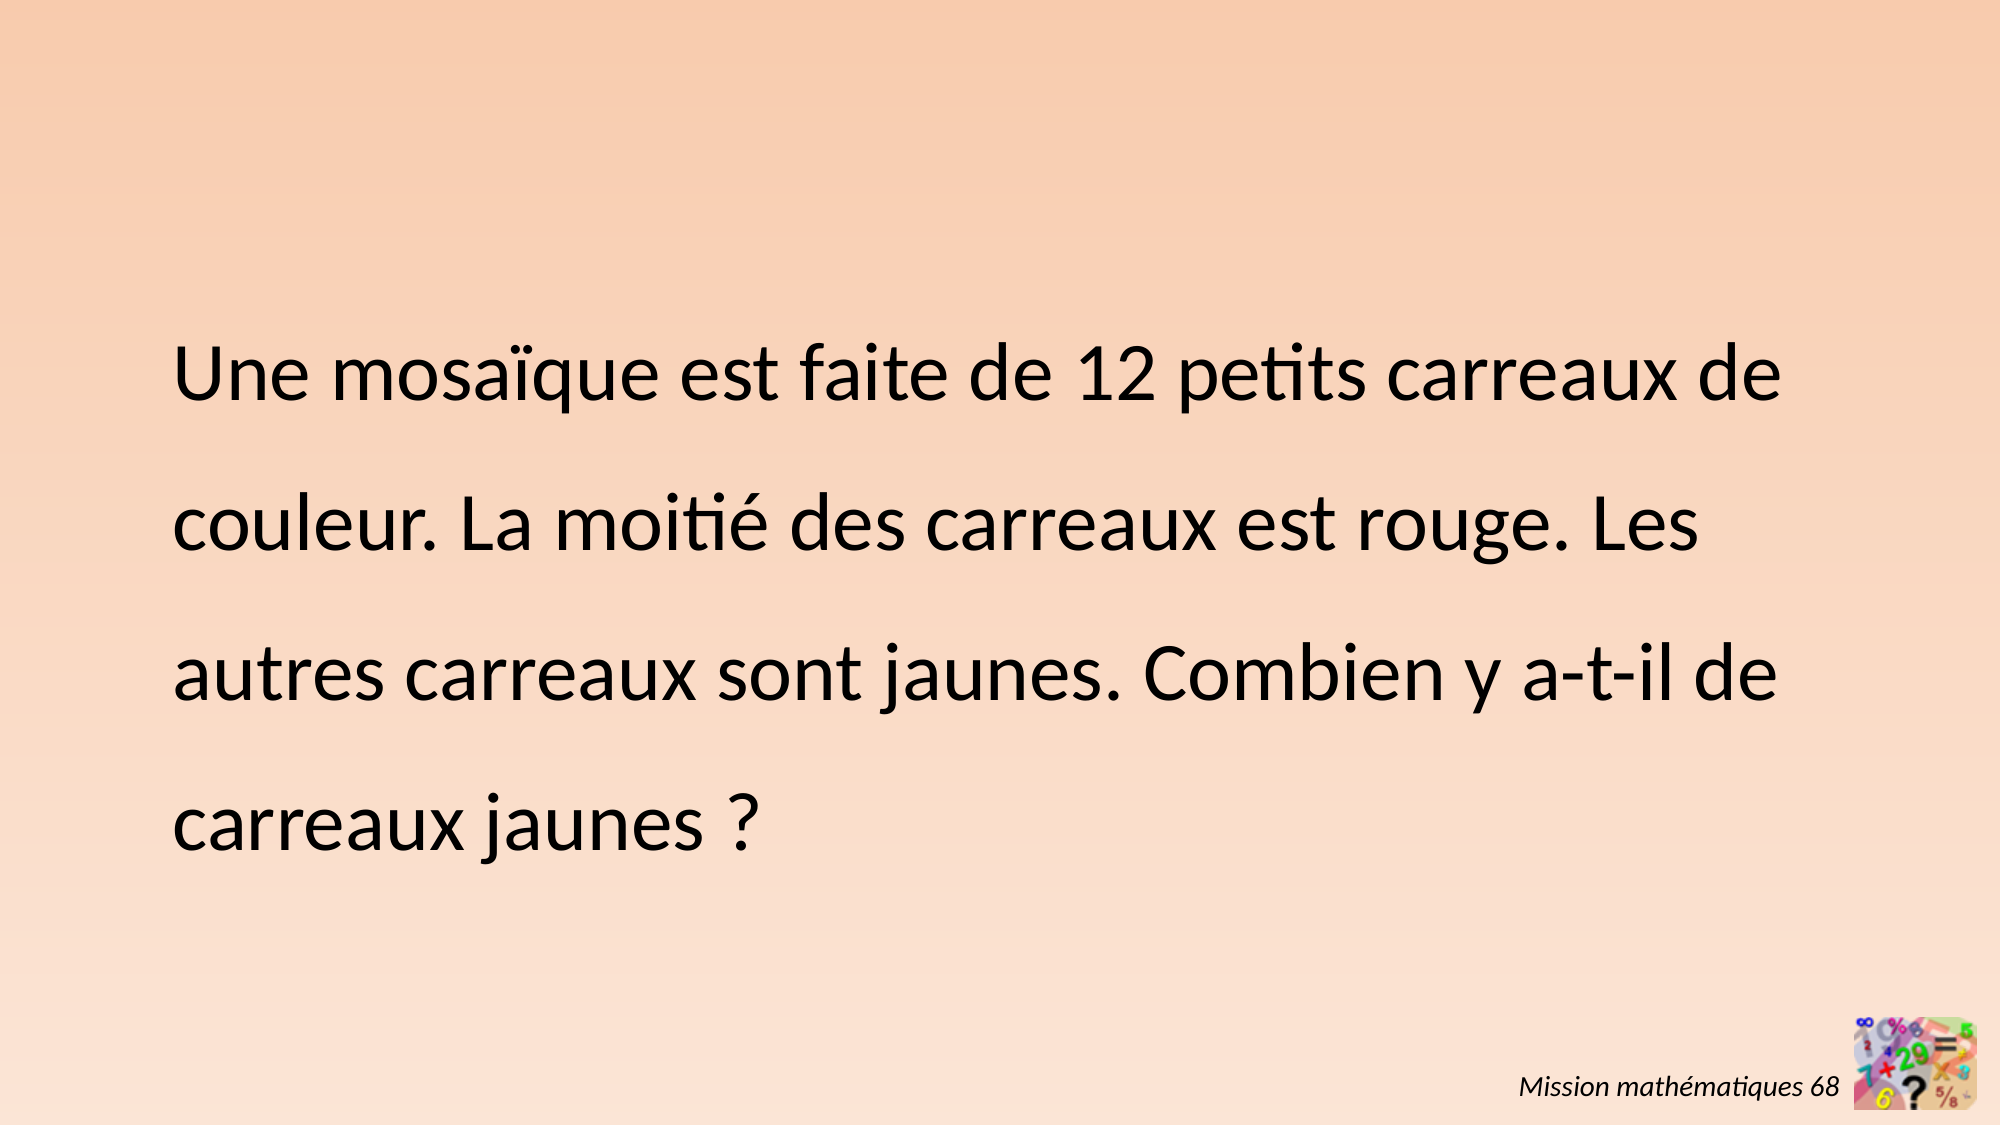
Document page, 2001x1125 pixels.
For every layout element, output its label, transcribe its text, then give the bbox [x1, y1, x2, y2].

text_box Une mosaïque est faite de 12 petits carreaux de couleur. La moitié des carreaux est rouge. Les autres carreaux sont jaunes. Combien y a-t-il de carreaux jaunes ? [158, 259, 1842, 875]
picture [1854, 1017, 1977, 1110]
text_box Mission mathématiques 68 [1501, 1059, 1854, 1110]
